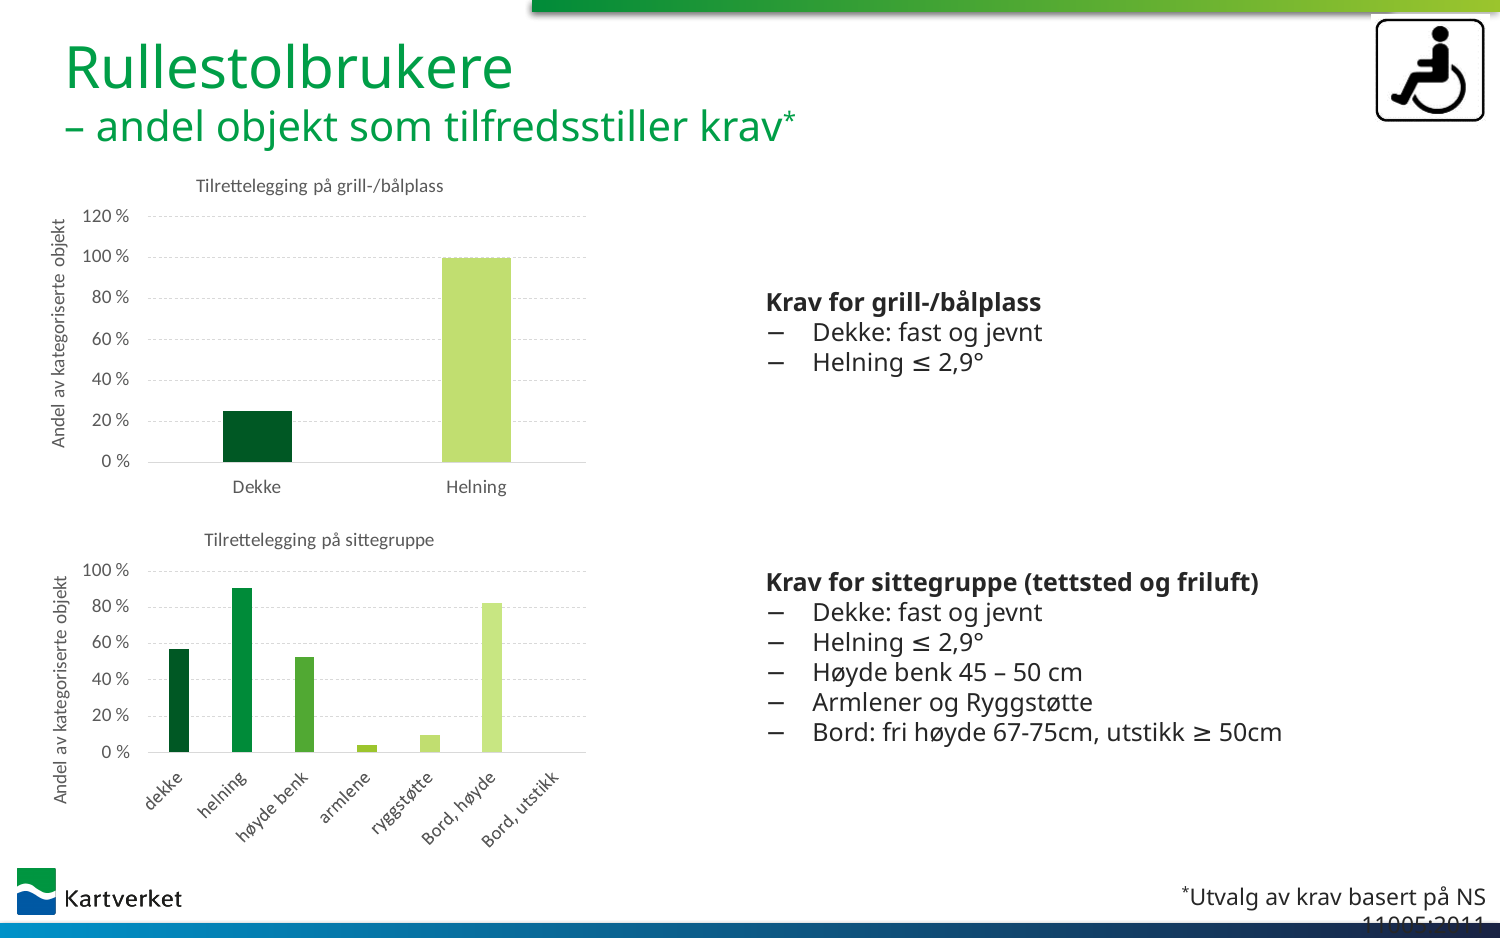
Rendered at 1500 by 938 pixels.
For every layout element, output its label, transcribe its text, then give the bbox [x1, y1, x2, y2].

picture [41, 520, 597, 859]
text_box *Utvalg av krav basert på NS 11005:2011 [1068, 873, 1500, 938]
text_box Krav for sittegruppe (tettsted og friluft) Dekke: fast og jevnt Helning ≤ 2,9° Høyde benk 45 – 50 cm Armlener og Ryggstøtte Bord: fri høyde 67-75cm, utstikk ≥ 50cm [750, 559, 1500, 754]
text_box Krav for grill-/bålplass Dekke: fast og jevnt Helning ≤ 2,9° [750, 279, 1452, 384]
picture [1371, 13, 1491, 127]
picture [41, 166, 597, 505]
text_box Rullestolbrukere – andel objekt som tilfredsstiller krav* [49, 14, 1431, 158]
